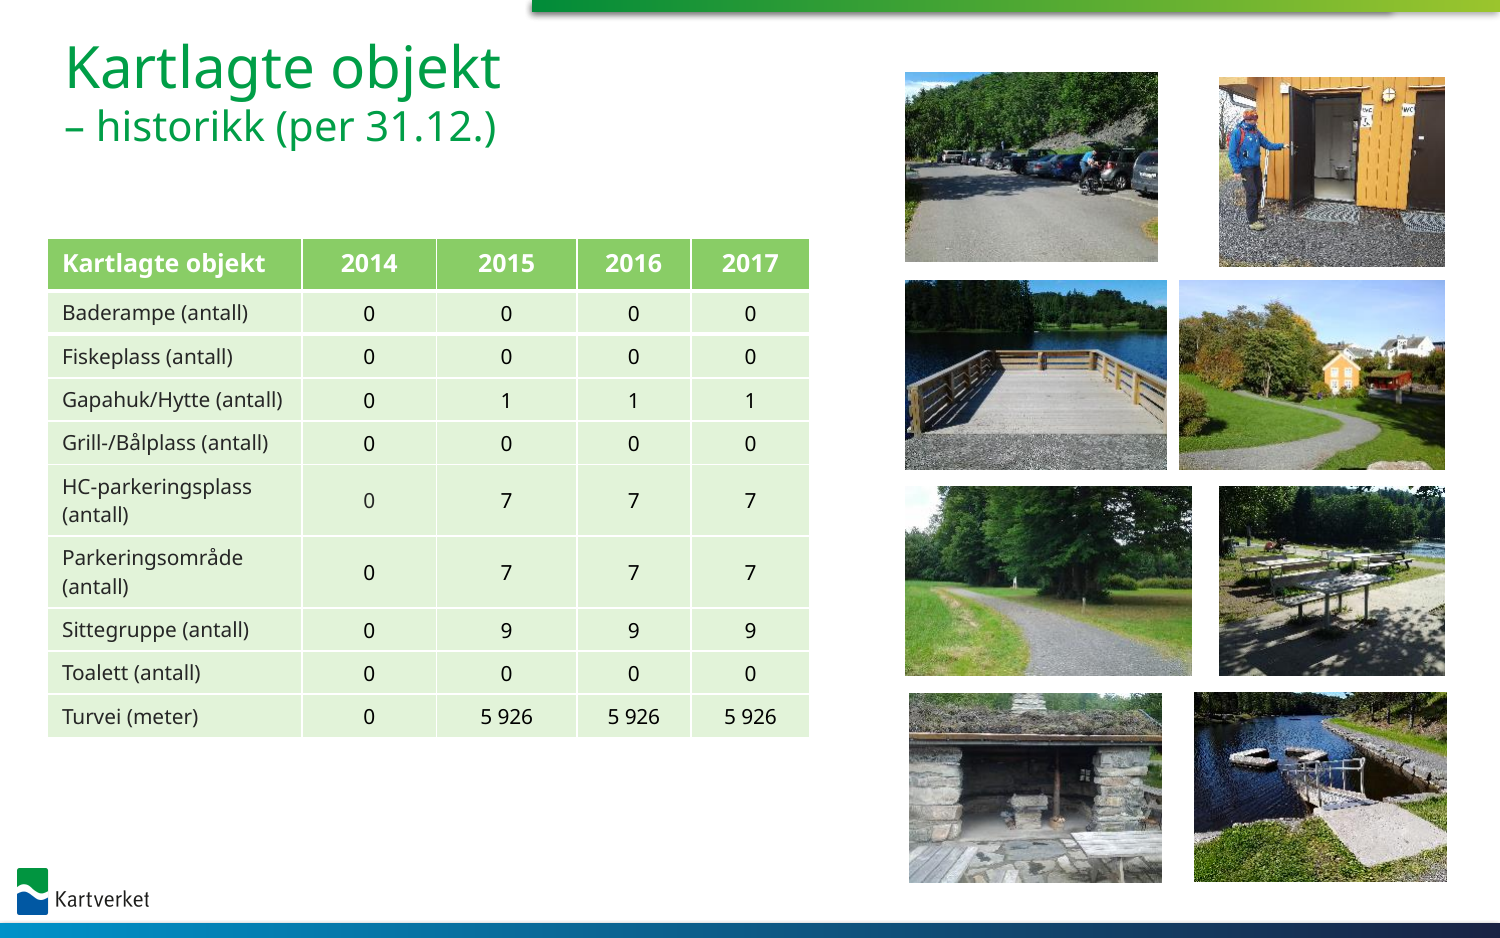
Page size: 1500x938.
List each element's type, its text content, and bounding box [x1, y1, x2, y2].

table_header Kartlagte objekt [48, 239, 301, 289]
picture [1219, 486, 1445, 676]
picture [905, 486, 1193, 676]
table_cell Gapahuk/Hytte (antall) [48, 379, 301, 420]
table_cell 7 [692, 465, 809, 535]
table_cell 0 [692, 293, 809, 332]
table_cell 1 [578, 379, 690, 420]
picture [909, 693, 1163, 884]
table_cell 7 [578, 537, 690, 607]
table_cell 0 [692, 422, 809, 464]
table_cell 9 [578, 609, 690, 650]
table_cell 0 [303, 695, 436, 737]
table_cell 5 926 [692, 695, 809, 737]
table_cell 9 [437, 609, 576, 650]
table_cell 0 [303, 336, 436, 377]
table_cell 1 [437, 379, 576, 420]
table_cell 0 [578, 293, 690, 332]
table_header 2016 [578, 239, 690, 289]
table_cell Parkeringsområde (antall) [48, 537, 301, 607]
table_cell 7 [692, 537, 809, 607]
table_cell 9 [692, 609, 809, 650]
table_header 2014 [303, 239, 436, 289]
table_cell 0 [437, 336, 576, 377]
table_cell Sittegruppe (antall) [48, 609, 301, 650]
table_cell 7 [437, 465, 576, 535]
table_cell 0 [692, 652, 809, 693]
picture [1194, 692, 1448, 882]
table_cell 7 [578, 465, 690, 535]
table_cell 1 [692, 379, 809, 420]
table_cell 7 [437, 537, 576, 607]
table_cell 0 [578, 422, 690, 464]
table_cell 0 [303, 379, 436, 420]
table_cell Turvei (meter) [48, 695, 301, 737]
table_cell Toalett (antall) [48, 652, 301, 693]
picture [1179, 280, 1445, 470]
picture [905, 72, 1158, 262]
table_cell 0 [578, 336, 690, 377]
table_cell Baderampe (antall) [48, 293, 301, 332]
table_cell 0 [303, 422, 436, 464]
table_cell 0 [692, 336, 809, 377]
table_cell 0 [437, 422, 576, 464]
table_cell 0 [303, 609, 436, 650]
table_cell 5 926 [578, 695, 690, 737]
picture [1219, 77, 1445, 267]
table_cell 0 [437, 652, 576, 693]
table_cell 0 [303, 652, 436, 693]
text_box Kartlagte objekt – historikk (per 31.12.) [49, 14, 1431, 158]
table_cell 0 [303, 537, 436, 607]
table_cell 0 [303, 465, 436, 535]
table_cell 0 [303, 293, 436, 332]
table_cell 5 926 [437, 695, 576, 737]
table_cell 0 [437, 293, 576, 332]
table_cell HC-parkeringsplass (antall) [48, 465, 301, 535]
table_header 2015 [437, 239, 576, 289]
table_cell 0 [578, 652, 690, 693]
table_cell Fiskeplass (antall) [48, 336, 301, 377]
table_cell Grill-/Bålplass (antall) [48, 422, 301, 464]
table_header 2017 [692, 239, 809, 289]
picture [905, 280, 1167, 470]
